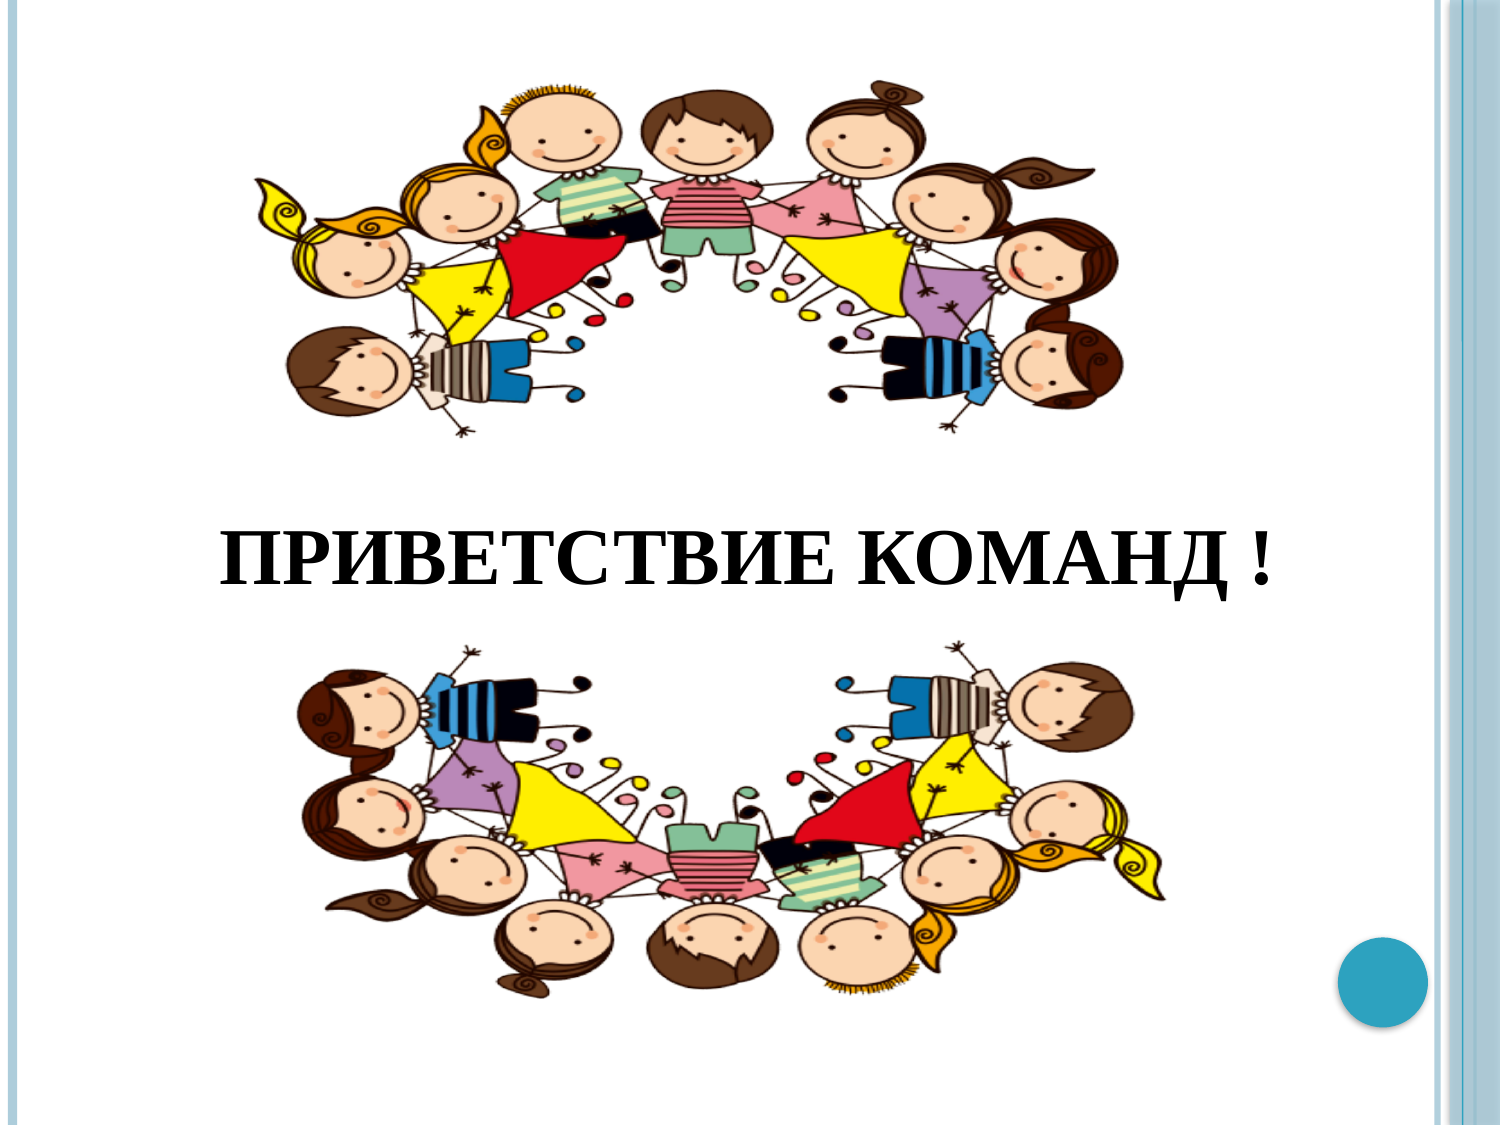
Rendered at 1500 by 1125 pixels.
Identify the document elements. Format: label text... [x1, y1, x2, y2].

picture [182, 18, 1261, 504]
title Приветствие команд ! [135, 420, 1361, 609]
picture [159, 574, 1238, 1059]
